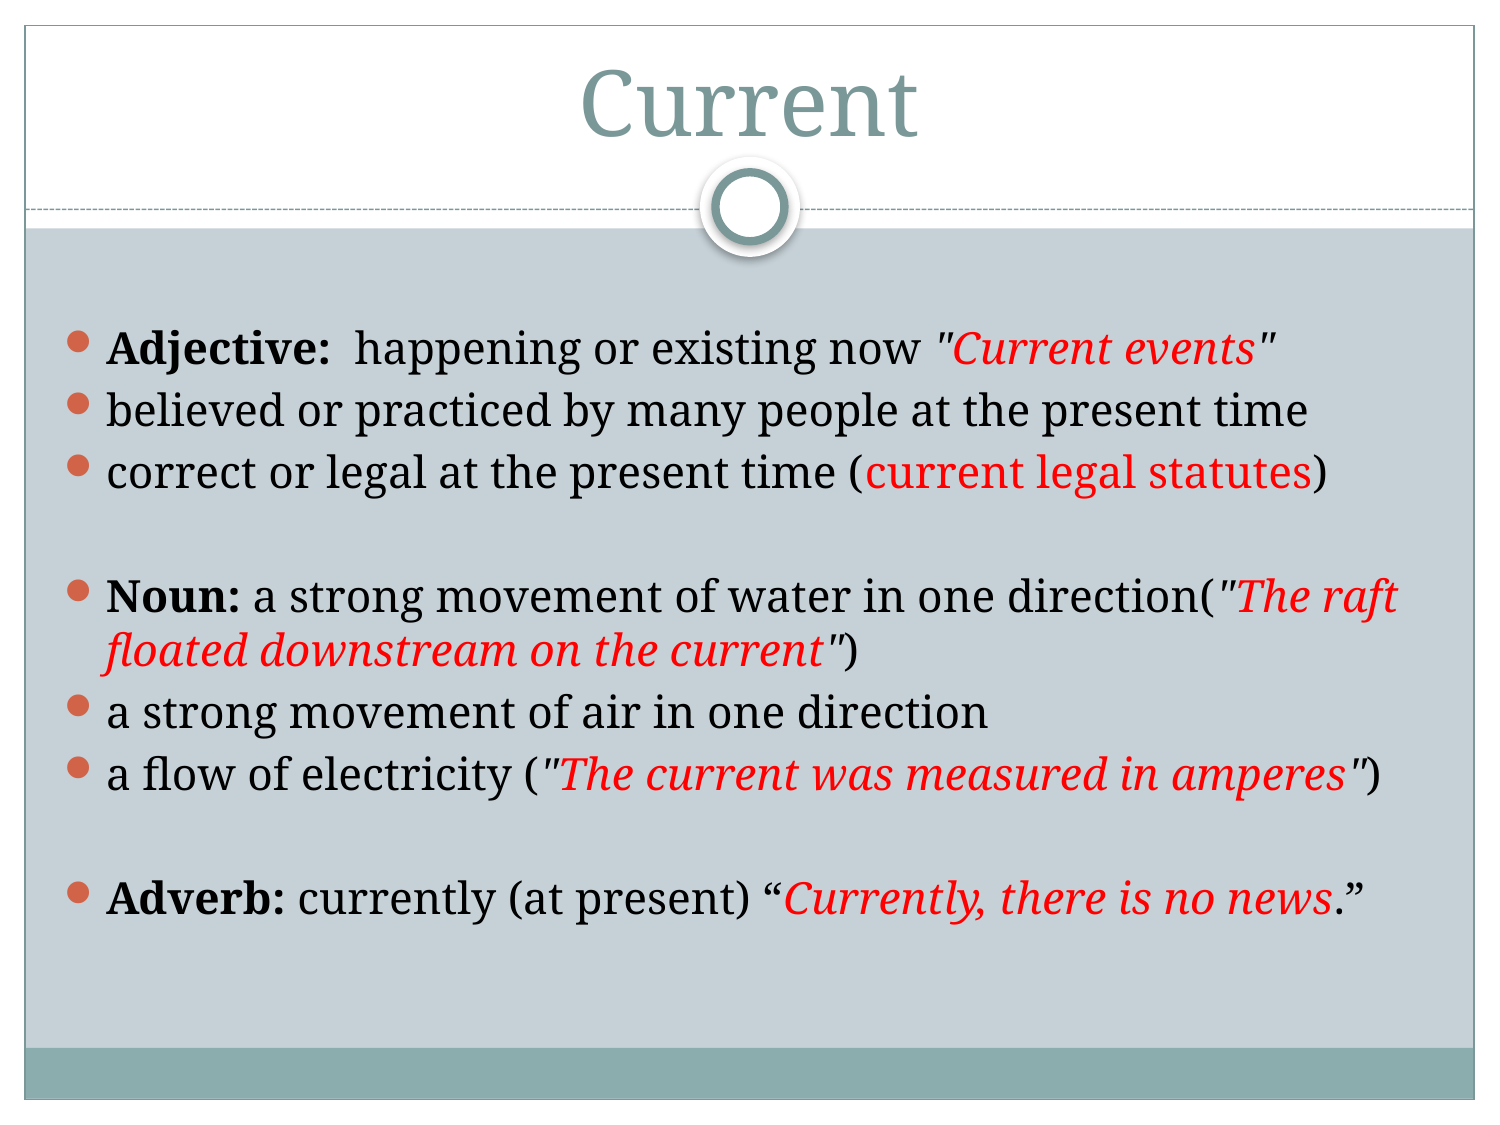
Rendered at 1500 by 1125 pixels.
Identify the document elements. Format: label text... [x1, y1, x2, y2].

title Current [49, 37, 1450, 162]
list Adjective: happening or existing now "Current events" believed or practiced by many people at the present time correct or legal at the present time (current legal statutes) Noun: a strong movement of water in one direction("The raft floated downstream on the current") a strong movement of air in one direction a flow of electricity ("The current was measured in amperes") Adverb: currently (at present) “Currently, there is no news.” [49, 250, 1445, 1001]
